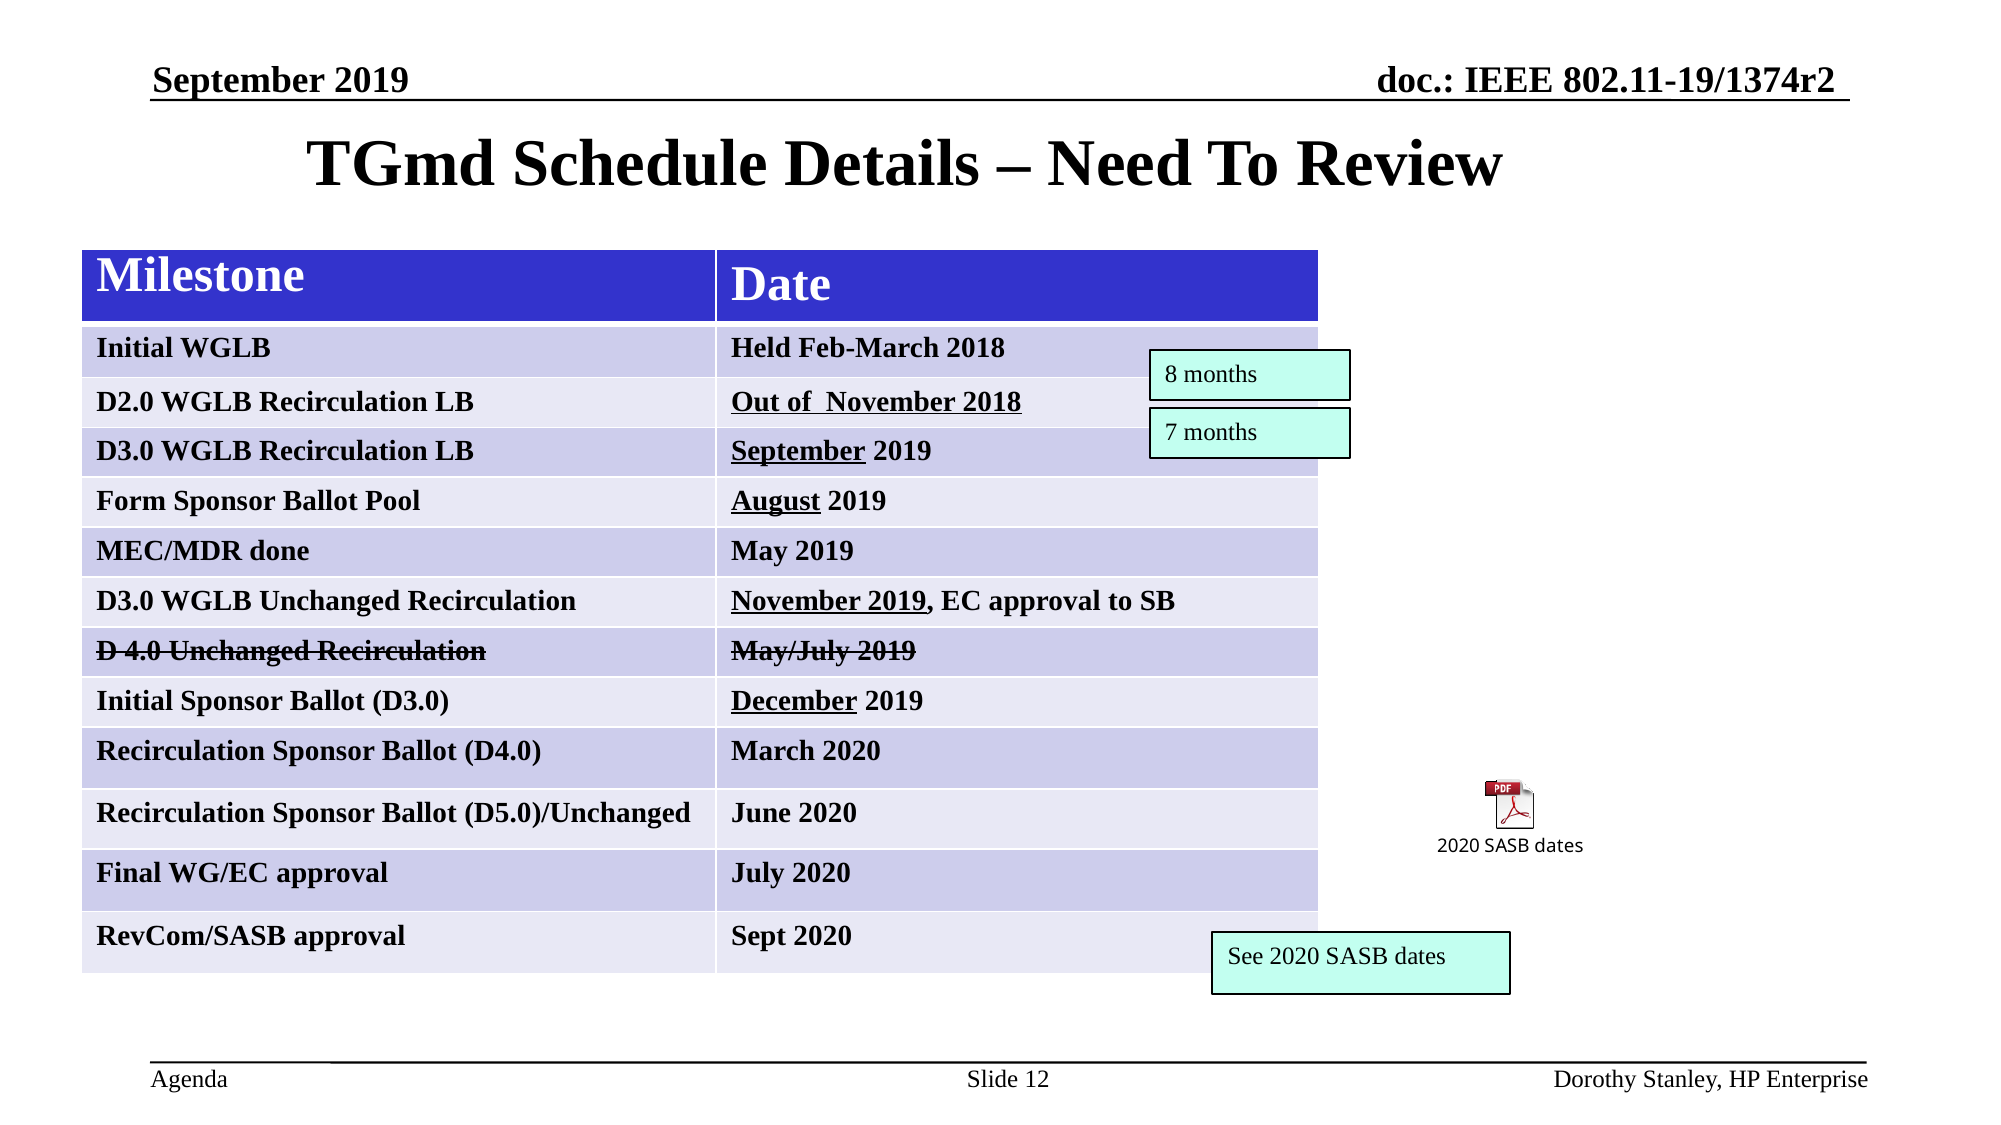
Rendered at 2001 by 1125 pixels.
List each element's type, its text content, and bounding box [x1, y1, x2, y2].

table_cell Recirculation Sponsor Ballot (D4.0) [82, 728, 715, 788]
table_cell D3.0 WGLB Unchanged Recirculation [82, 578, 715, 626]
table_cell November 2019, EC approval to SB [717, 578, 1318, 626]
table_cell August 2019 [717, 478, 1318, 526]
table_cell September 2019 [717, 428, 1318, 476]
table_cell December 2019 [717, 678, 1318, 726]
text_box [1434, 778, 1586, 913]
table_cell Final WG/EC approval [82, 850, 715, 911]
table_cell Out of November 2018 [717, 378, 1318, 427]
table_header Milestone [82, 250, 715, 321]
table_header Date [717, 250, 1318, 321]
footer Dorothy Stanley, HP Enterprise [1549, 1062, 1869, 1093]
text_box 8 months [1149, 350, 1350, 400]
text_box 7 months [1149, 408, 1350, 459]
table_cell March 2020 [717, 728, 1318, 788]
table_cell RevCom/SASB approval [82, 912, 715, 973]
title TGmd Schedule Details – Need To Review [187, 71, 1625, 247]
table_cell Held Feb-March 2018 [717, 327, 1318, 377]
table_cell Recirculation Sponsor Ballot (D5.0)/Unchanged [82, 790, 715, 848]
table_cell July 2020 [717, 850, 1318, 911]
table_cell Initial WGLB [82, 327, 715, 377]
text_box See 2020 SASB dates [1212, 932, 1511, 995]
table_cell Sept 2020 [717, 912, 1318, 973]
table_cell Initial Sponsor Ballot (D3.0) [82, 678, 715, 726]
table_cell D 4.0 Unchanged Recirculation [82, 628, 715, 676]
slide_number Slide 12 [966, 1062, 1051, 1093]
table_cell MEC/MDR done [82, 528, 715, 576]
table_cell June 2020 [717, 790, 1318, 848]
table_cell May 2019 [717, 528, 1318, 576]
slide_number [152, 54, 567, 100]
table_cell D2.0 WGLB Recirculation LB [82, 378, 715, 427]
table_cell May/July 2019 [717, 628, 1318, 676]
table_cell D3.0 WGLB Recirculation LB [82, 428, 715, 476]
table_cell Form Sponsor Ballot Pool [82, 478, 715, 526]
